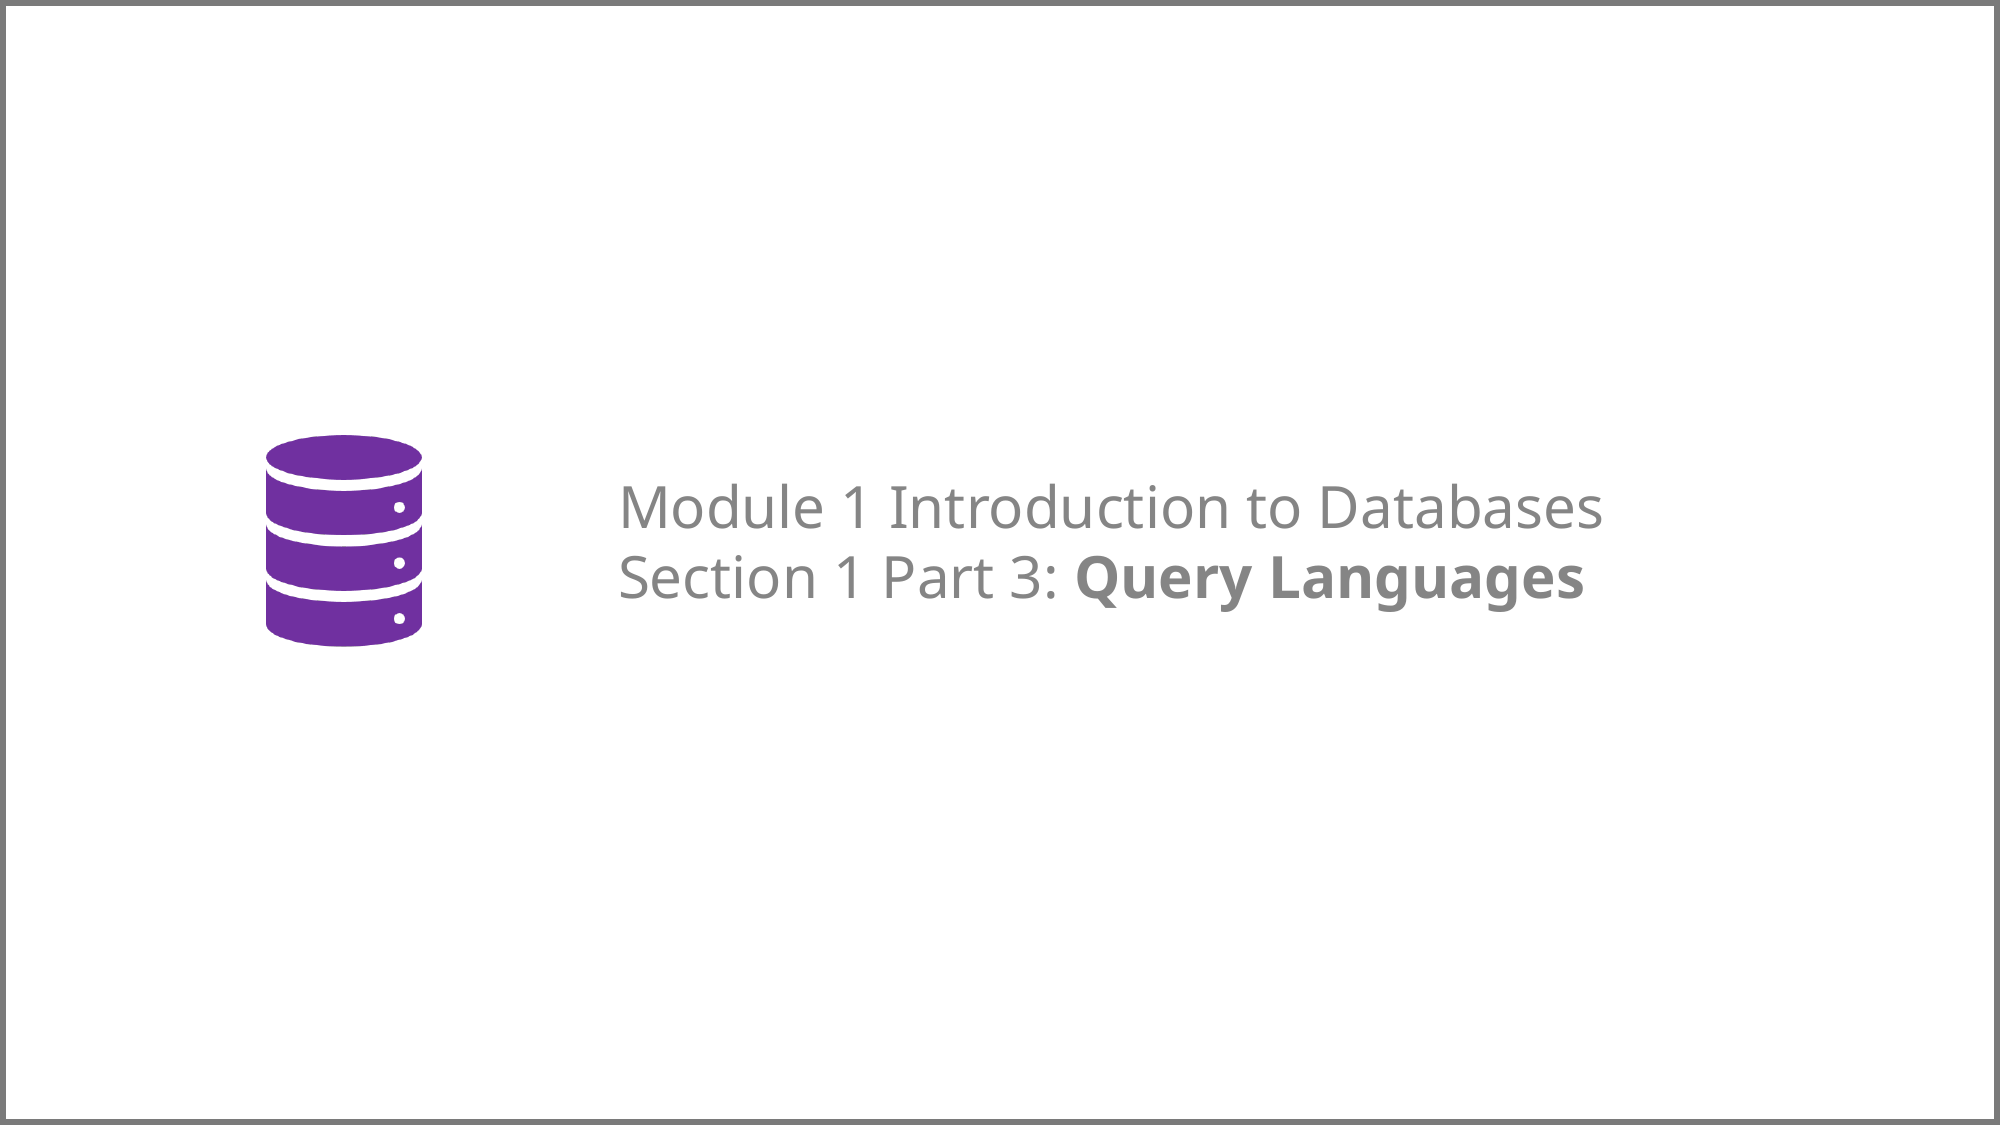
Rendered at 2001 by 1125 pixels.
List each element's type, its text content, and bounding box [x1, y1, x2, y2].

picture [210, 407, 477, 674]
text_box Module 1 Introduction to Databases Section 1 Part 3: Query Languages [603, 462, 1709, 618]
text_box [0, 0, 2000, 1125]
